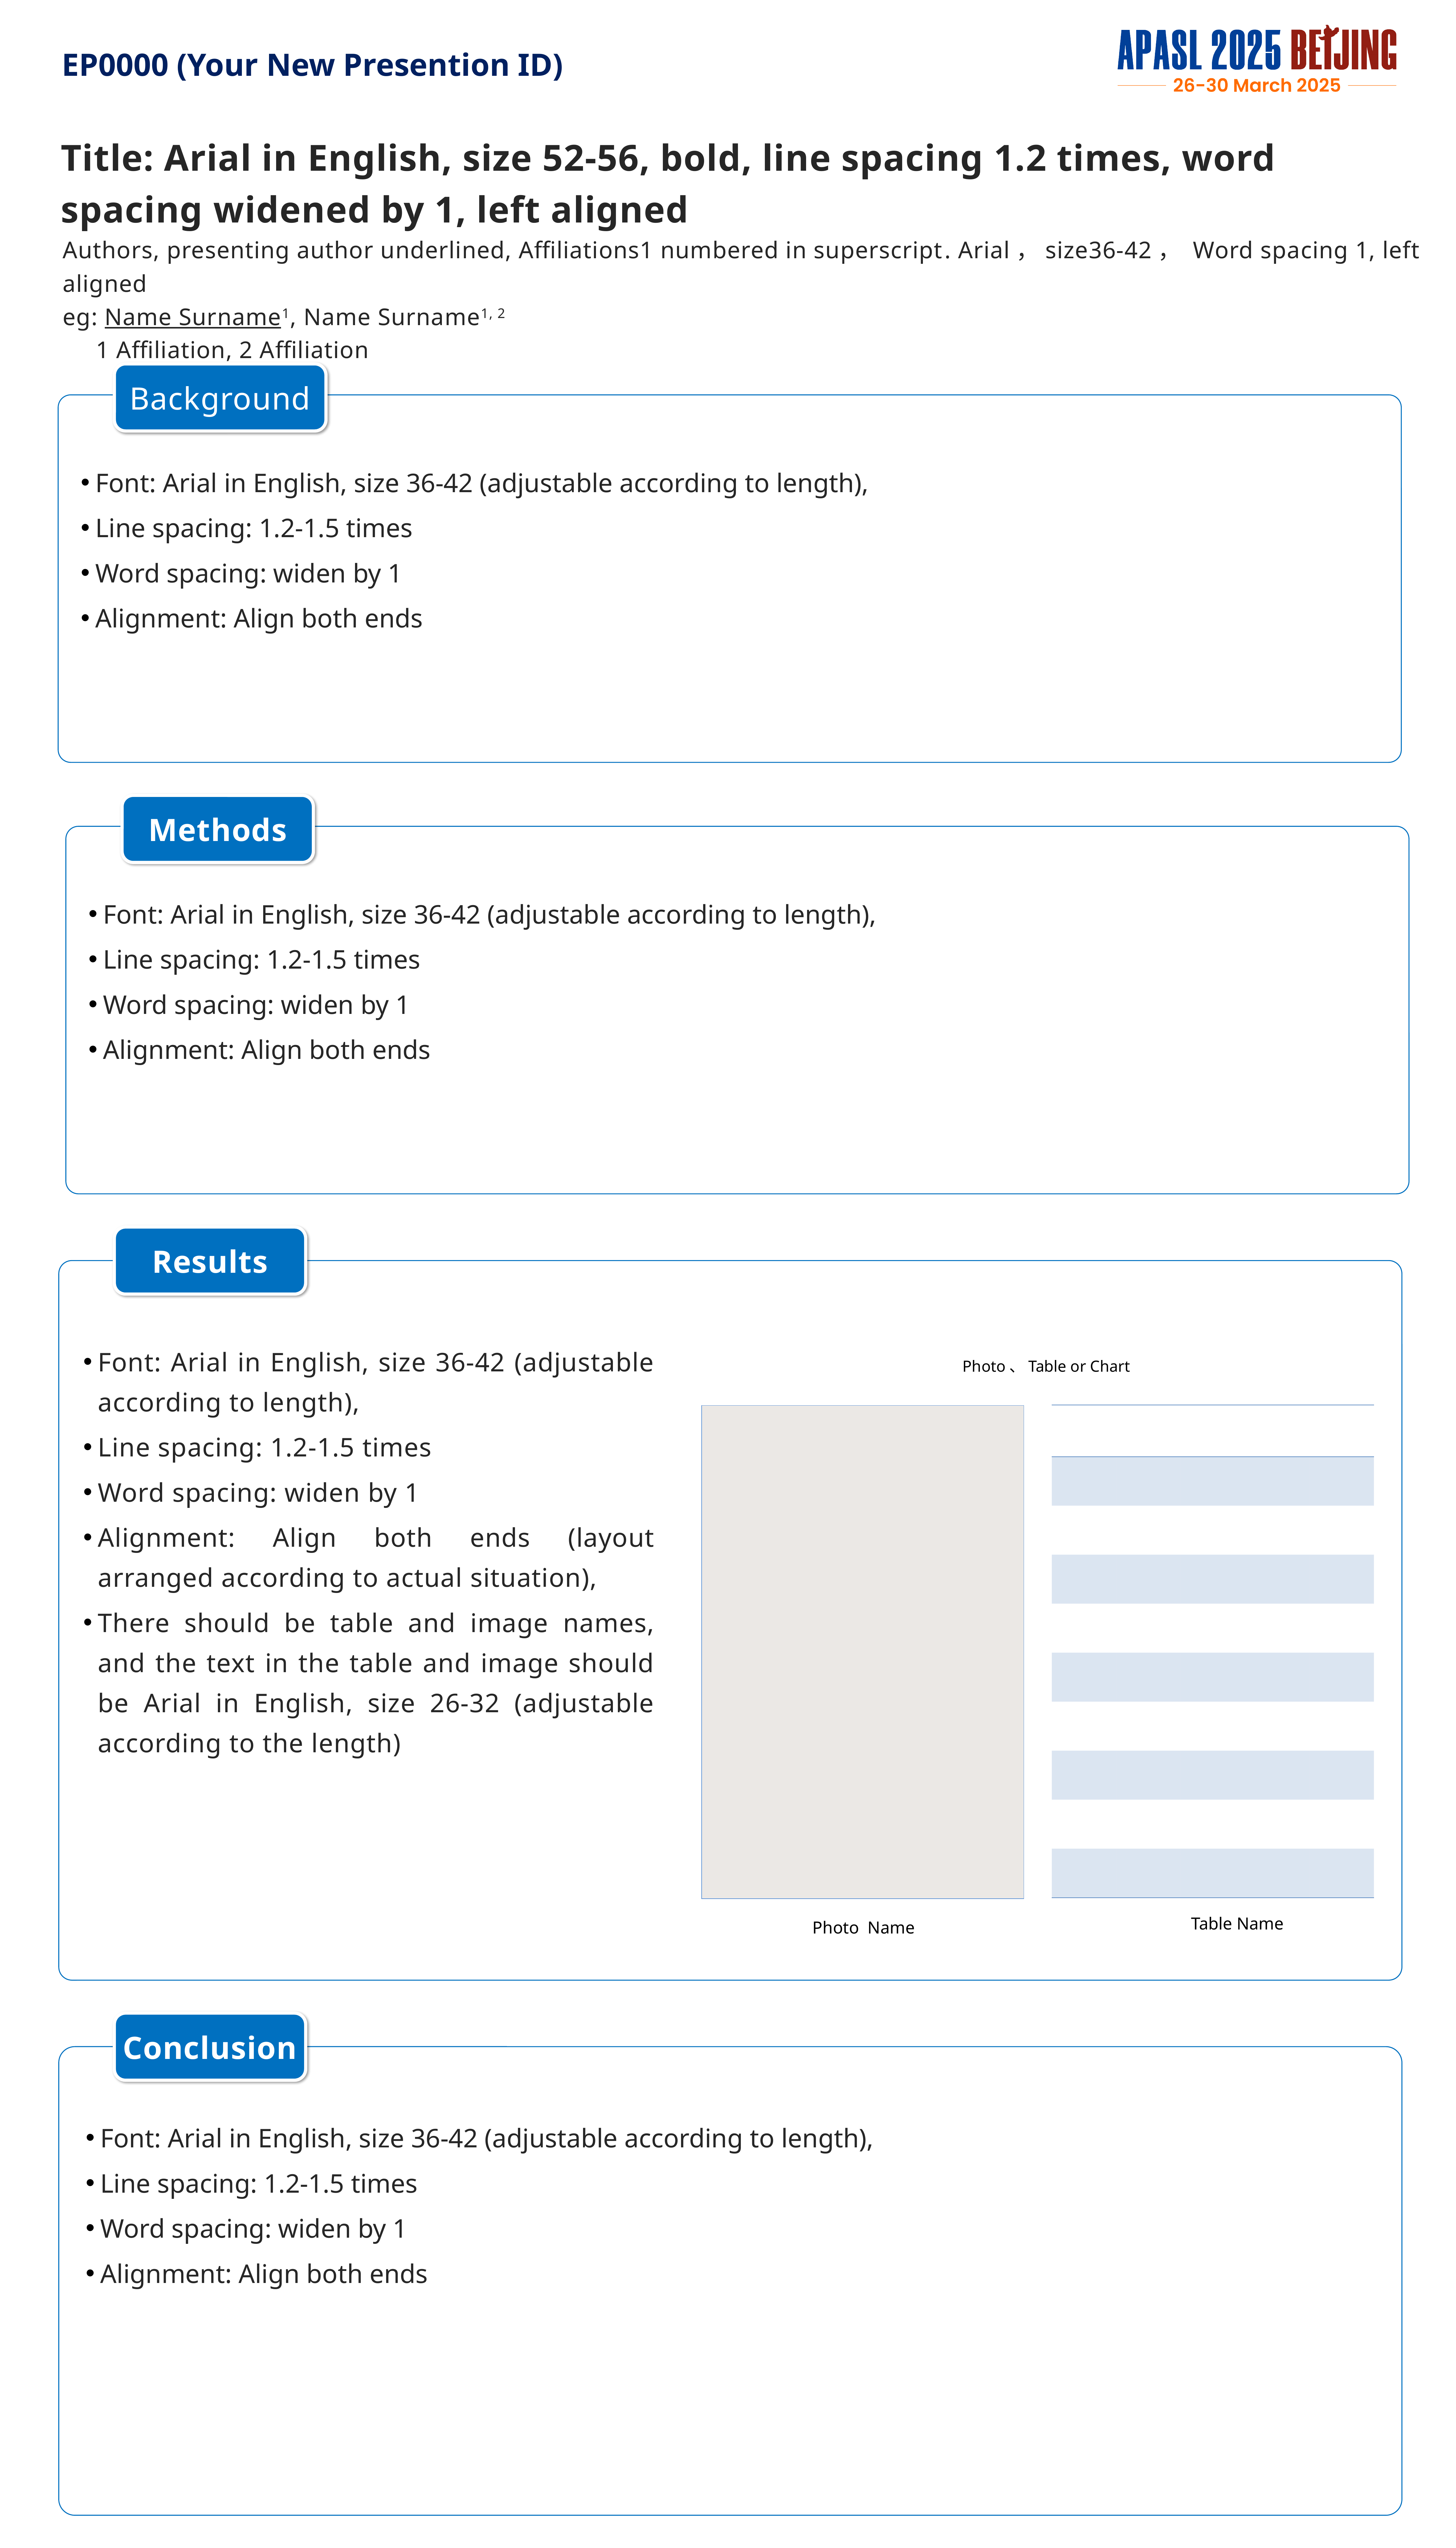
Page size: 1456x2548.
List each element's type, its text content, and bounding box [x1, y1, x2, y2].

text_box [59, 2013, 1402, 2516]
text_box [59, 1227, 1402, 1980]
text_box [58, 364, 1401, 763]
text_box Authors, presenting author underlined, Affiliations1 numbered in superscript. Arial，size36-42， Word spacing 1, left aligned eg: Name Surname1, Name Surname1, 2 1 Affiliation, 2 Affiliation [58, 227, 1437, 365]
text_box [66, 795, 1409, 1194]
picture [1112, 22, 1401, 96]
text_box Title: Arial in English, size 52-56, bold, line spacing 1.2 times, word spacing widened by 1, left aligned [56, 124, 1400, 231]
list EP0000 (Your New Presention ID) [57, 43, 813, 102]
